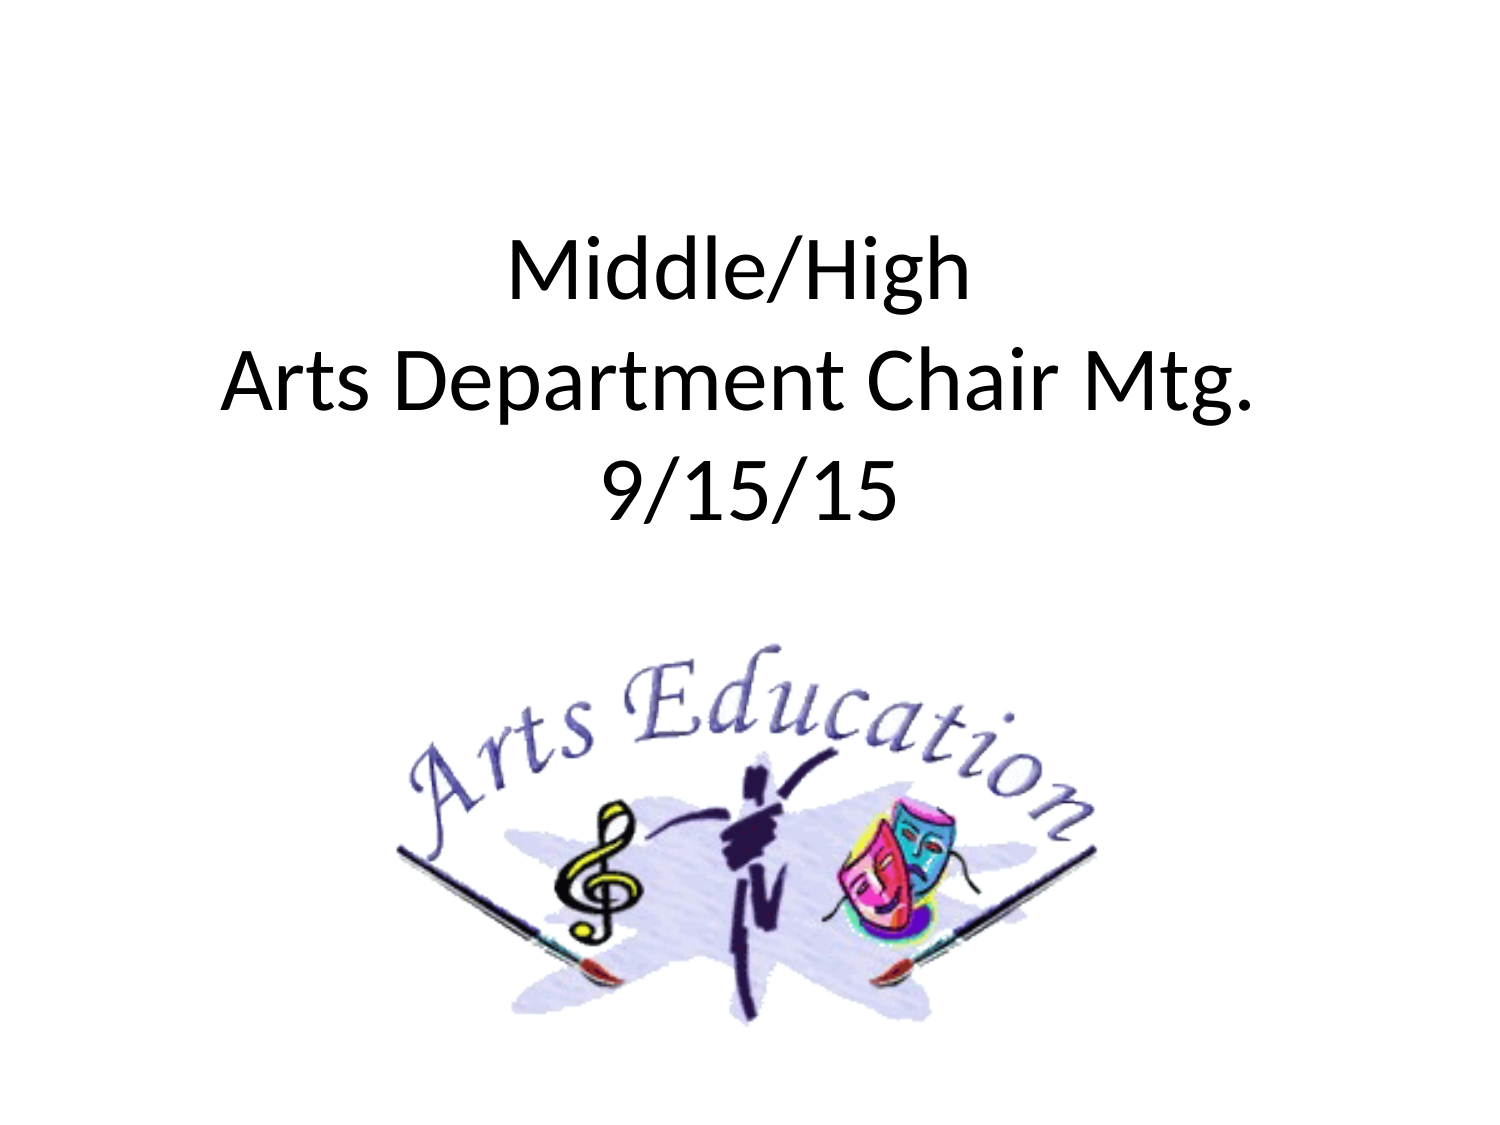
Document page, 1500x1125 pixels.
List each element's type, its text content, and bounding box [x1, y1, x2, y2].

picture [387, 634, 1113, 1040]
title Middle/High Arts Department Chair Mtg. 9/15/15 [112, 156, 1388, 591]
